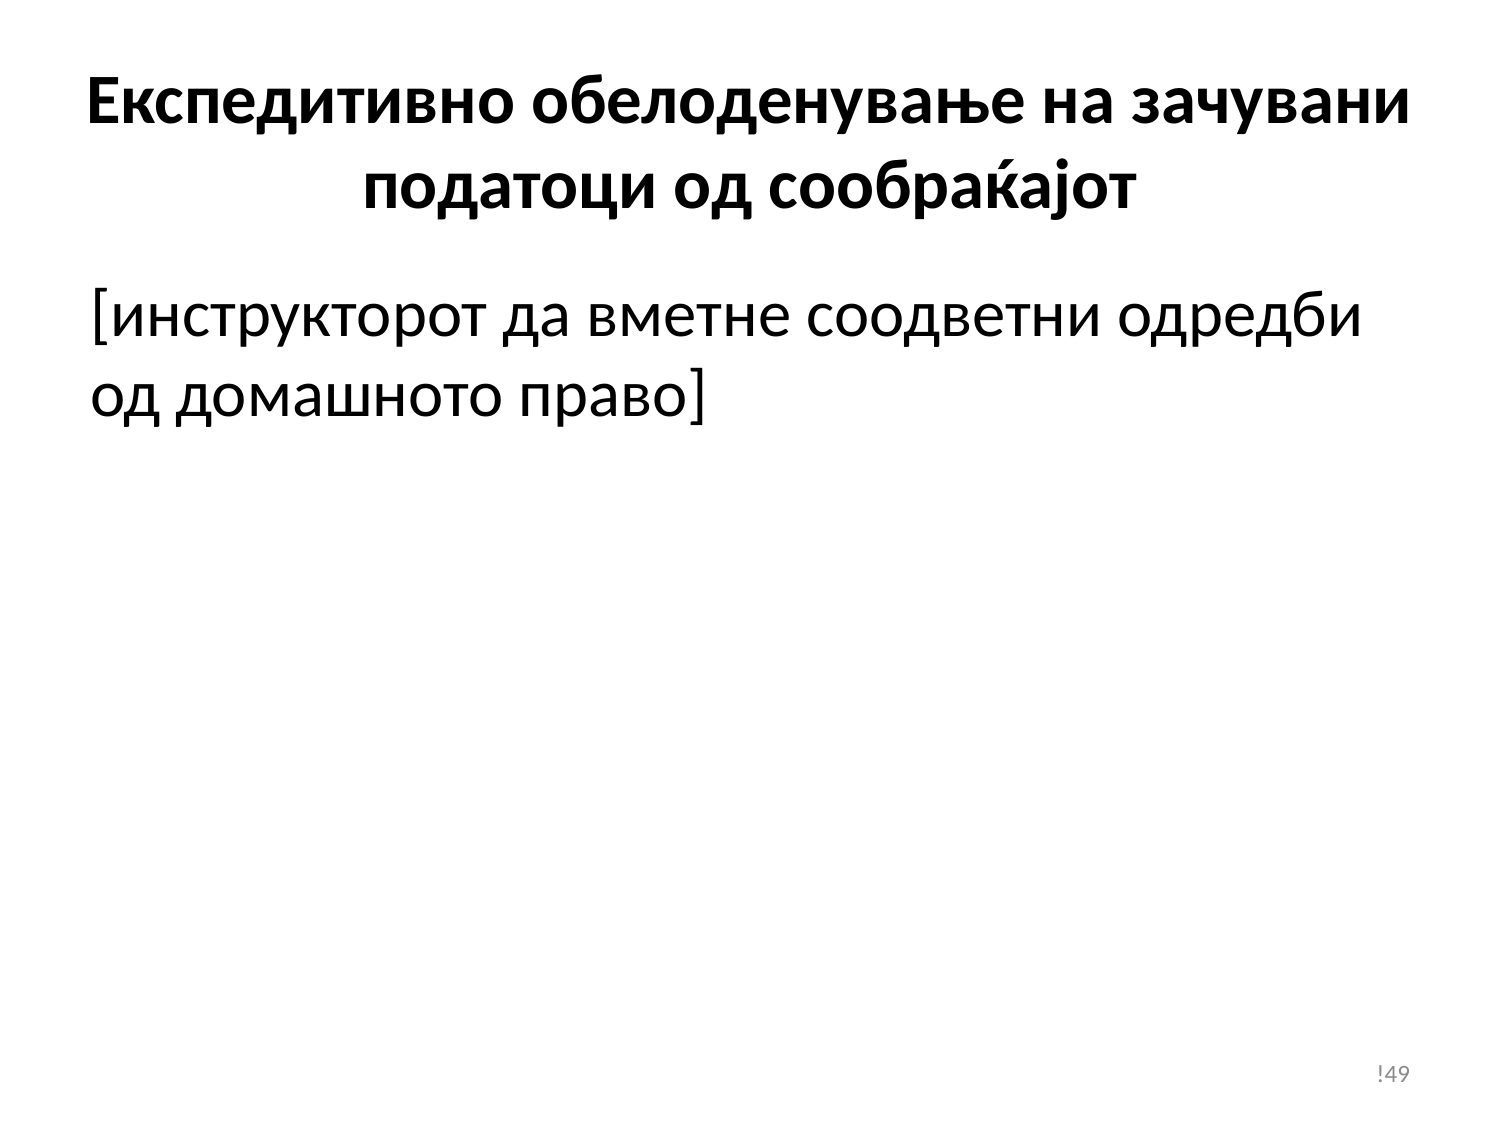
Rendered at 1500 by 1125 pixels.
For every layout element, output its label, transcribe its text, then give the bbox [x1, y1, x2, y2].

title Експедитивно обелоденување на зачувани податоци од сообраќајот [56, 45, 1444, 233]
list [инструкторот да вметне соодветни одредби од домашното право] [75, 262, 1425, 1005]
slide_number !49 [1074, 1042, 1425, 1103]
